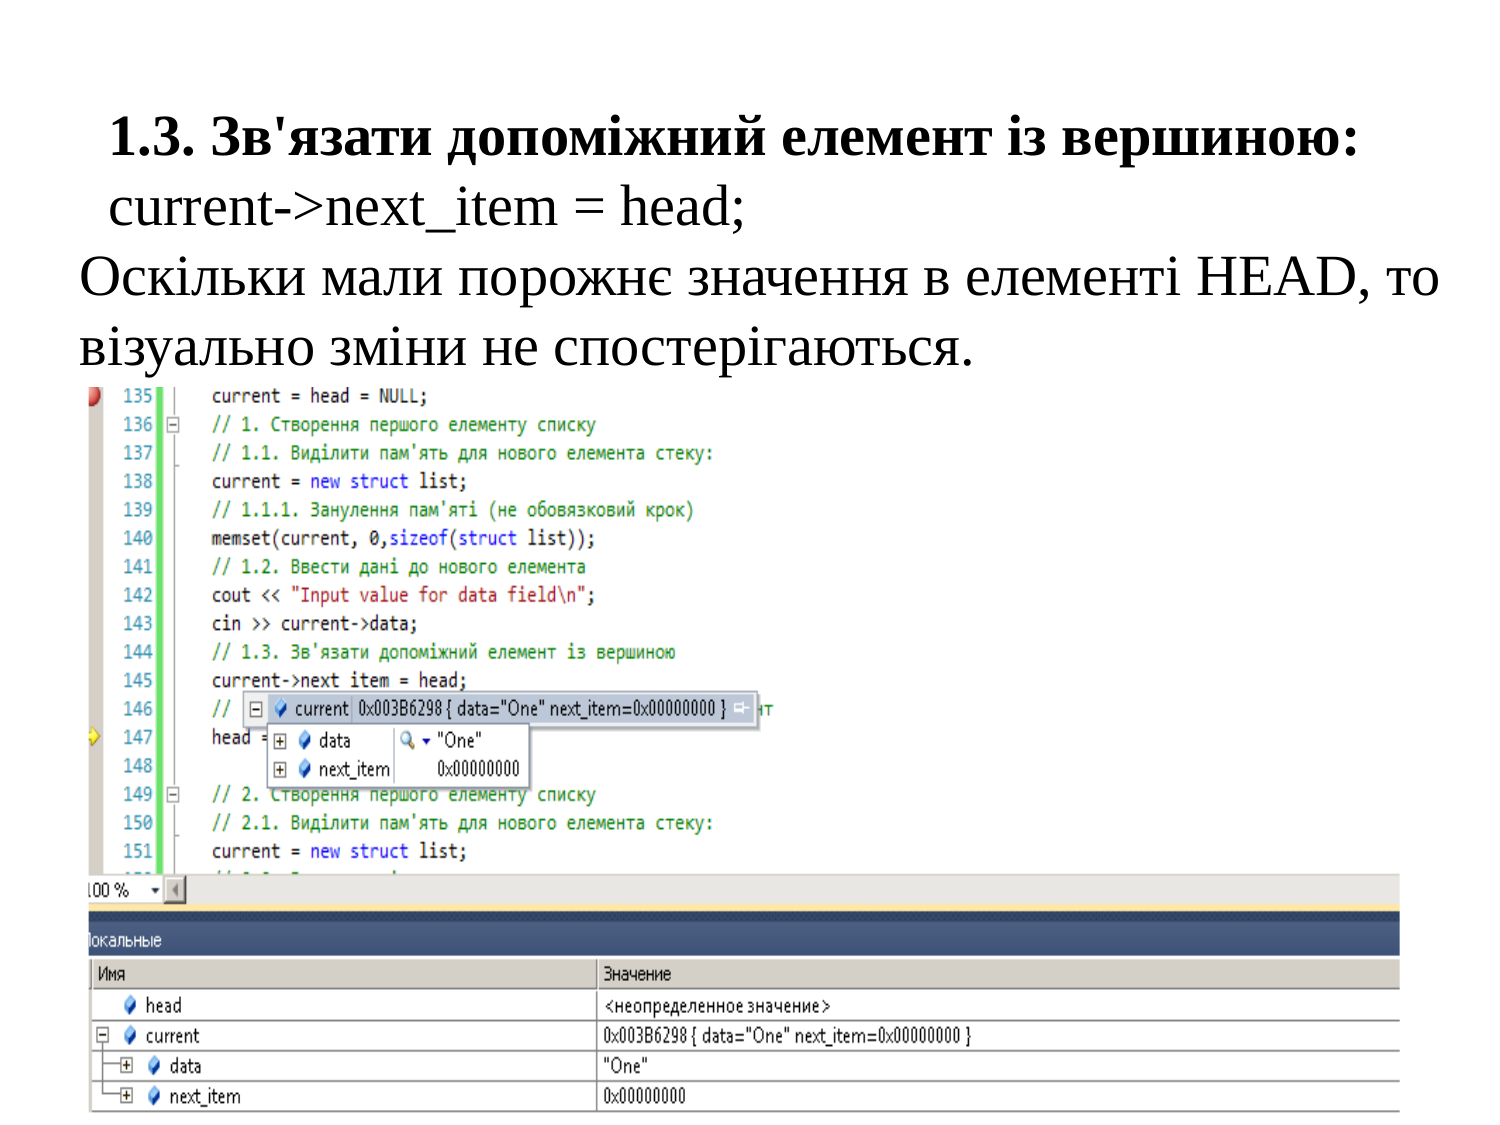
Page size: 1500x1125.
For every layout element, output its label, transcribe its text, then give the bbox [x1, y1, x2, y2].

text_box 1.3. Зв'язати допоміжний елемент із вершиною: current->next_item = head; Оскільки мали порожнє значення в елементі HEAD, то візуально зміни не спостерігаються. [64, 90, 1500, 385]
picture [88, 387, 1400, 1125]
